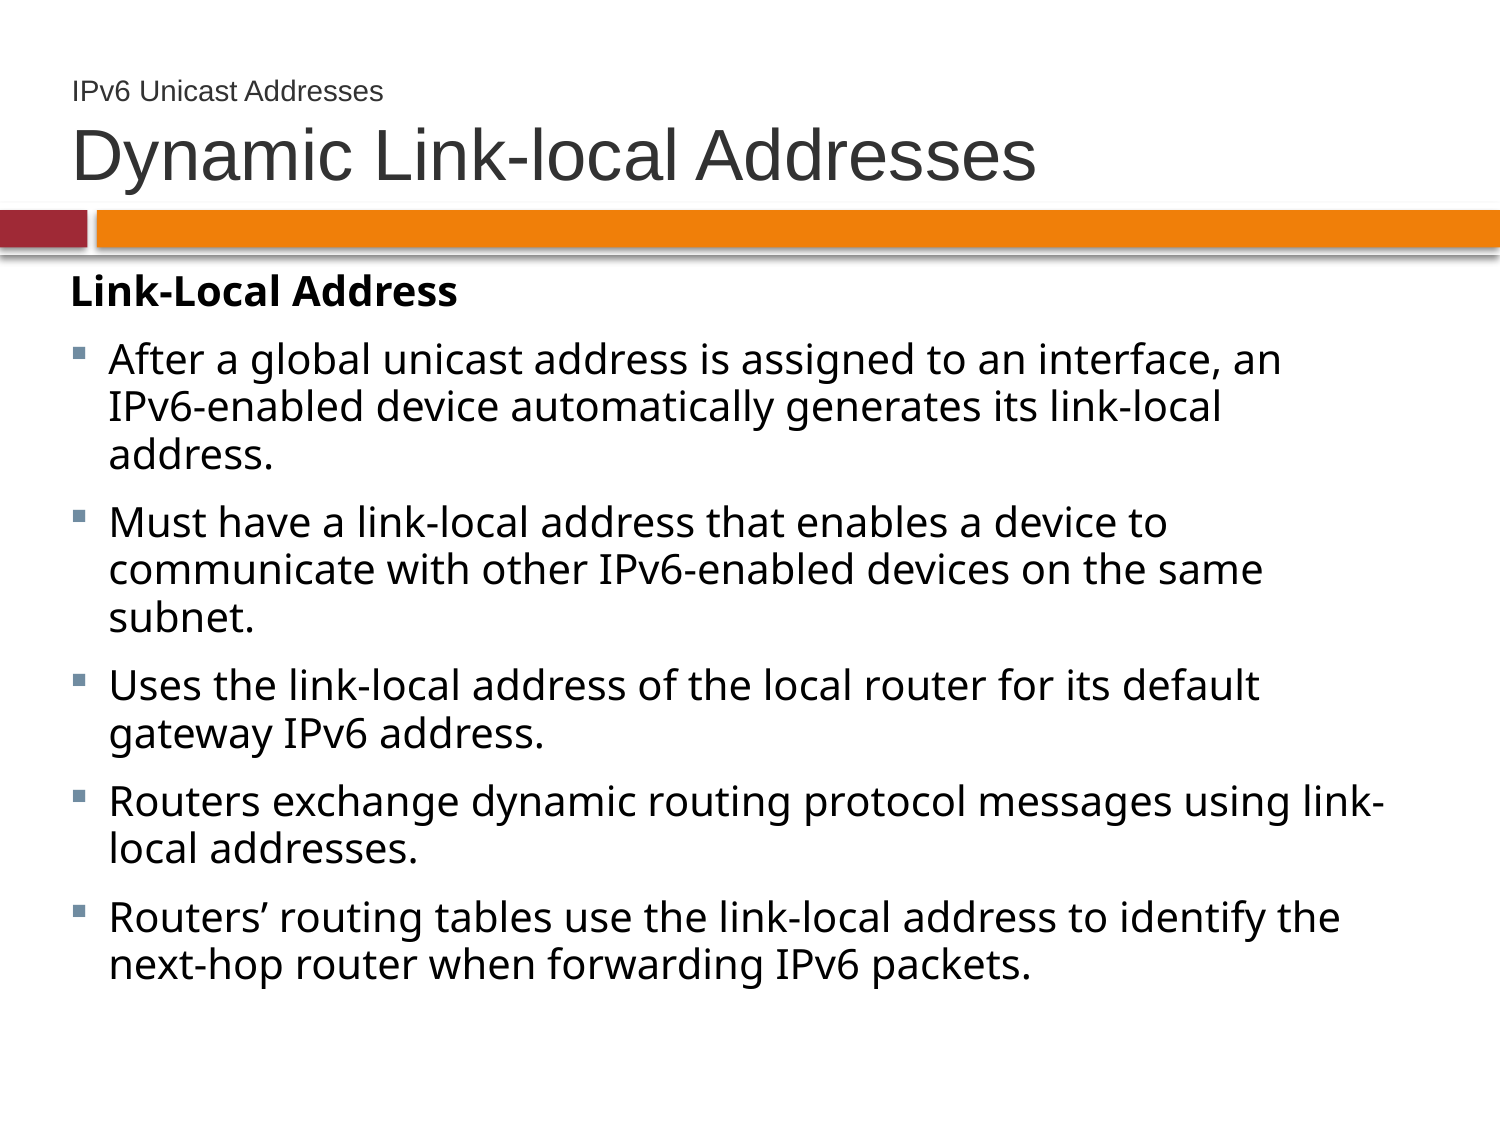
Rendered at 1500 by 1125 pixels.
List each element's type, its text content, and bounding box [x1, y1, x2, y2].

title IPv6 Unicast Addresses Dynamic Link-local Addresses [56, 64, 1496, 203]
text_box Link-Local Address After a global unicast address is assigned to an interface, an IPv6-enabled device automatically generates its link-local address. Must have a link-local address that enables a device to communicate with other IPv6-enabled devices on the same subnet. Uses the link-local address of the local router for its default gateway IPv6 address. Routers exchange dynamic routing protocol messages using link-local addresses. Routers’ routing tables use the link-local address to identify the next-hop router when forwarding IPv6 packets. [54, 257, 1405, 1047]
